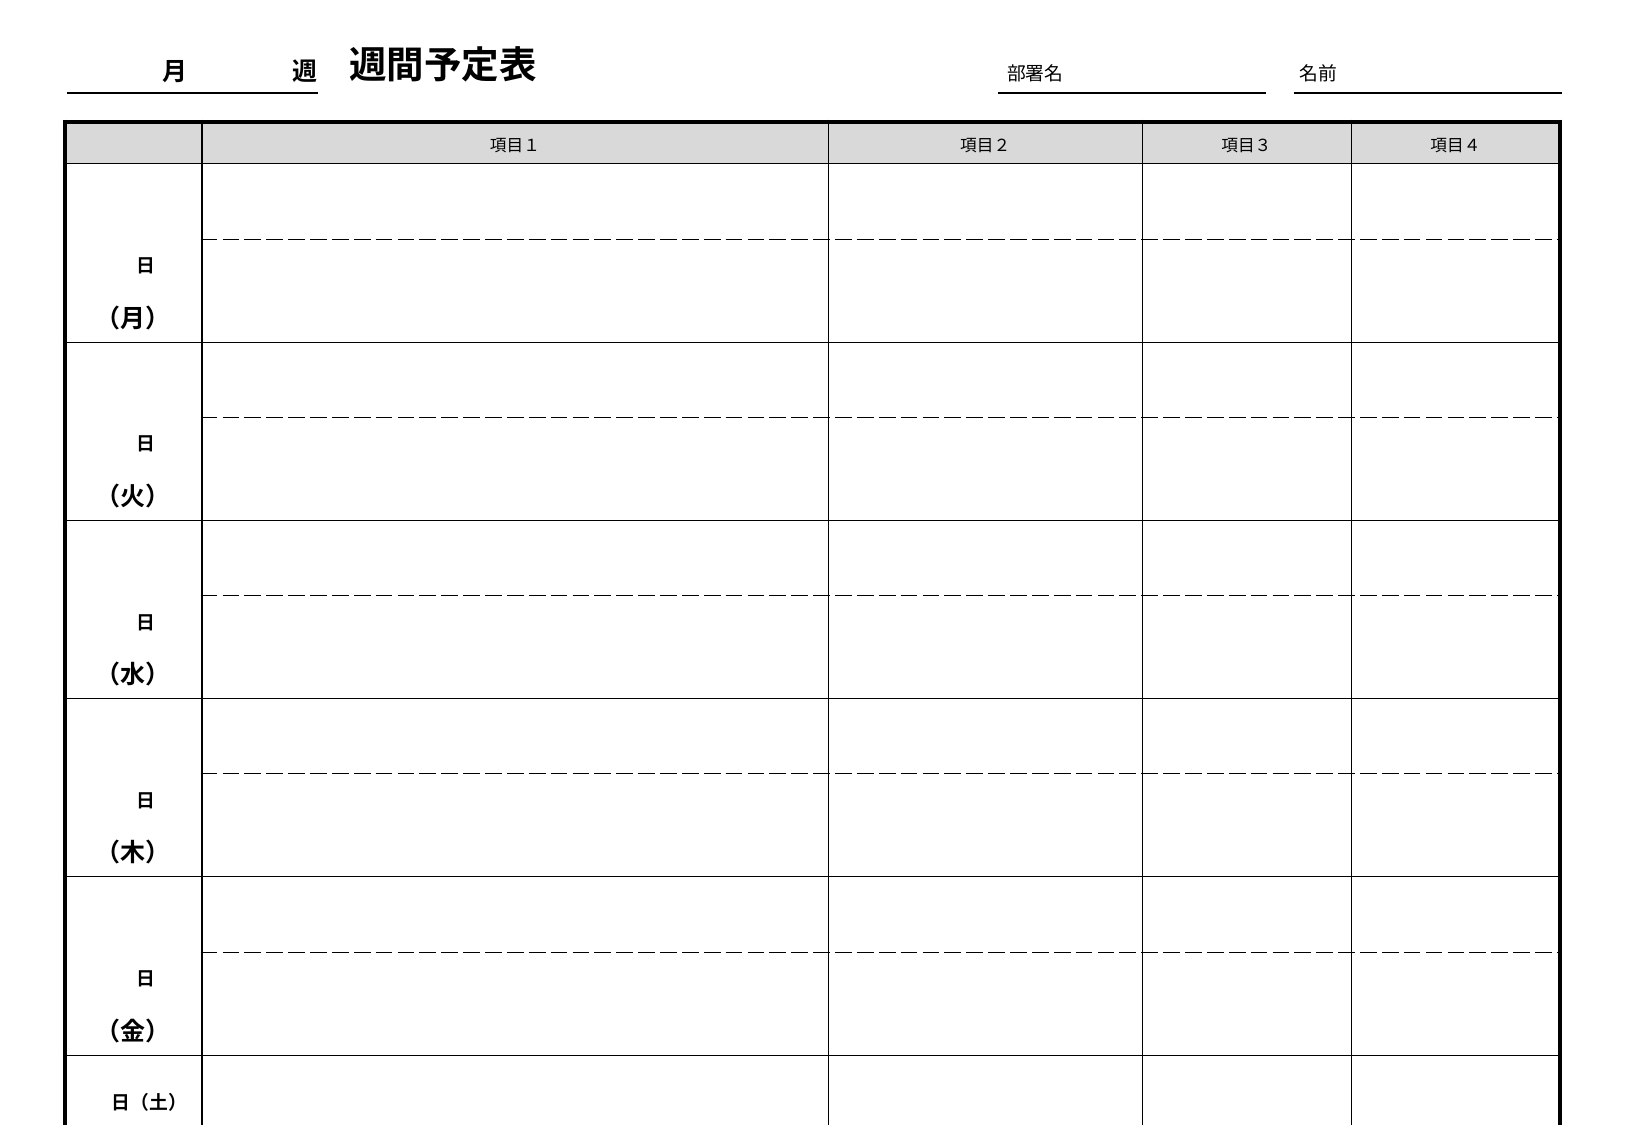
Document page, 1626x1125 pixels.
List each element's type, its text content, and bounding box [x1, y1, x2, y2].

table_cell [1143, 952, 1351, 1055]
table_cell [1143, 774, 1351, 876]
table_cell [203, 521, 828, 595]
table_cell [829, 343, 1142, 417]
text_box 名前 [1285, 54, 1353, 92]
table_cell [1352, 699, 1558, 774]
table_cell [1352, 1056, 1558, 1125]
table_cell 日 （月） [67, 164, 201, 342]
table_cell [203, 164, 828, 239]
table_cell [829, 164, 1142, 239]
table_header [67, 124, 201, 163]
table_cell [203, 877, 828, 952]
table_cell [829, 595, 1142, 698]
table_header 項目３ [1143, 124, 1351, 163]
table_cell [203, 343, 828, 417]
table_cell [1143, 239, 1351, 342]
table_cell [1352, 952, 1558, 1055]
table_cell [1143, 521, 1351, 595]
table_cell [1352, 774, 1558, 876]
table_cell [1352, 595, 1558, 698]
table_cell [1352, 239, 1558, 342]
table_cell [1143, 417, 1351, 520]
table_header 項目２ [829, 124, 1142, 163]
table_cell [1352, 417, 1558, 520]
table_header 項目１ [203, 124, 828, 163]
table_cell [203, 699, 828, 774]
table_cell [1143, 343, 1351, 417]
table_cell 日 （火） [67, 343, 201, 520]
table_cell [1143, 1056, 1351, 1125]
table_cell [203, 239, 828, 342]
table_cell [829, 1056, 1142, 1125]
table_cell [1143, 699, 1351, 774]
table_cell 日 （水） [67, 521, 201, 698]
table_cell [829, 239, 1142, 342]
table_cell [203, 1056, 828, 1125]
table_cell [829, 774, 1142, 876]
table_cell [203, 952, 828, 1055]
table_cell [1352, 521, 1558, 595]
table_cell [1352, 164, 1558, 239]
table_cell [829, 952, 1142, 1055]
table_cell [1143, 164, 1351, 239]
table_cell 日（土） [67, 1056, 201, 1125]
table_cell [1143, 595, 1351, 698]
table_cell [829, 521, 1142, 595]
text_box 週間予定表 [334, 33, 552, 94]
table_cell [829, 417, 1142, 520]
table_header 項目４ [1352, 124, 1558, 163]
table_cell [1143, 877, 1351, 952]
table_cell [203, 595, 828, 698]
table_cell [1352, 343, 1558, 417]
text_box 月 週 [147, 47, 333, 93]
table_cell 日 （金） [67, 877, 201, 1055]
table_cell [1352, 877, 1558, 952]
table_cell [829, 699, 1142, 774]
table_cell [203, 417, 828, 520]
table_cell [203, 774, 828, 876]
table_cell 日 （木） [67, 699, 201, 876]
table_cell [829, 877, 1142, 952]
text_box 部署名 [992, 54, 1079, 92]
